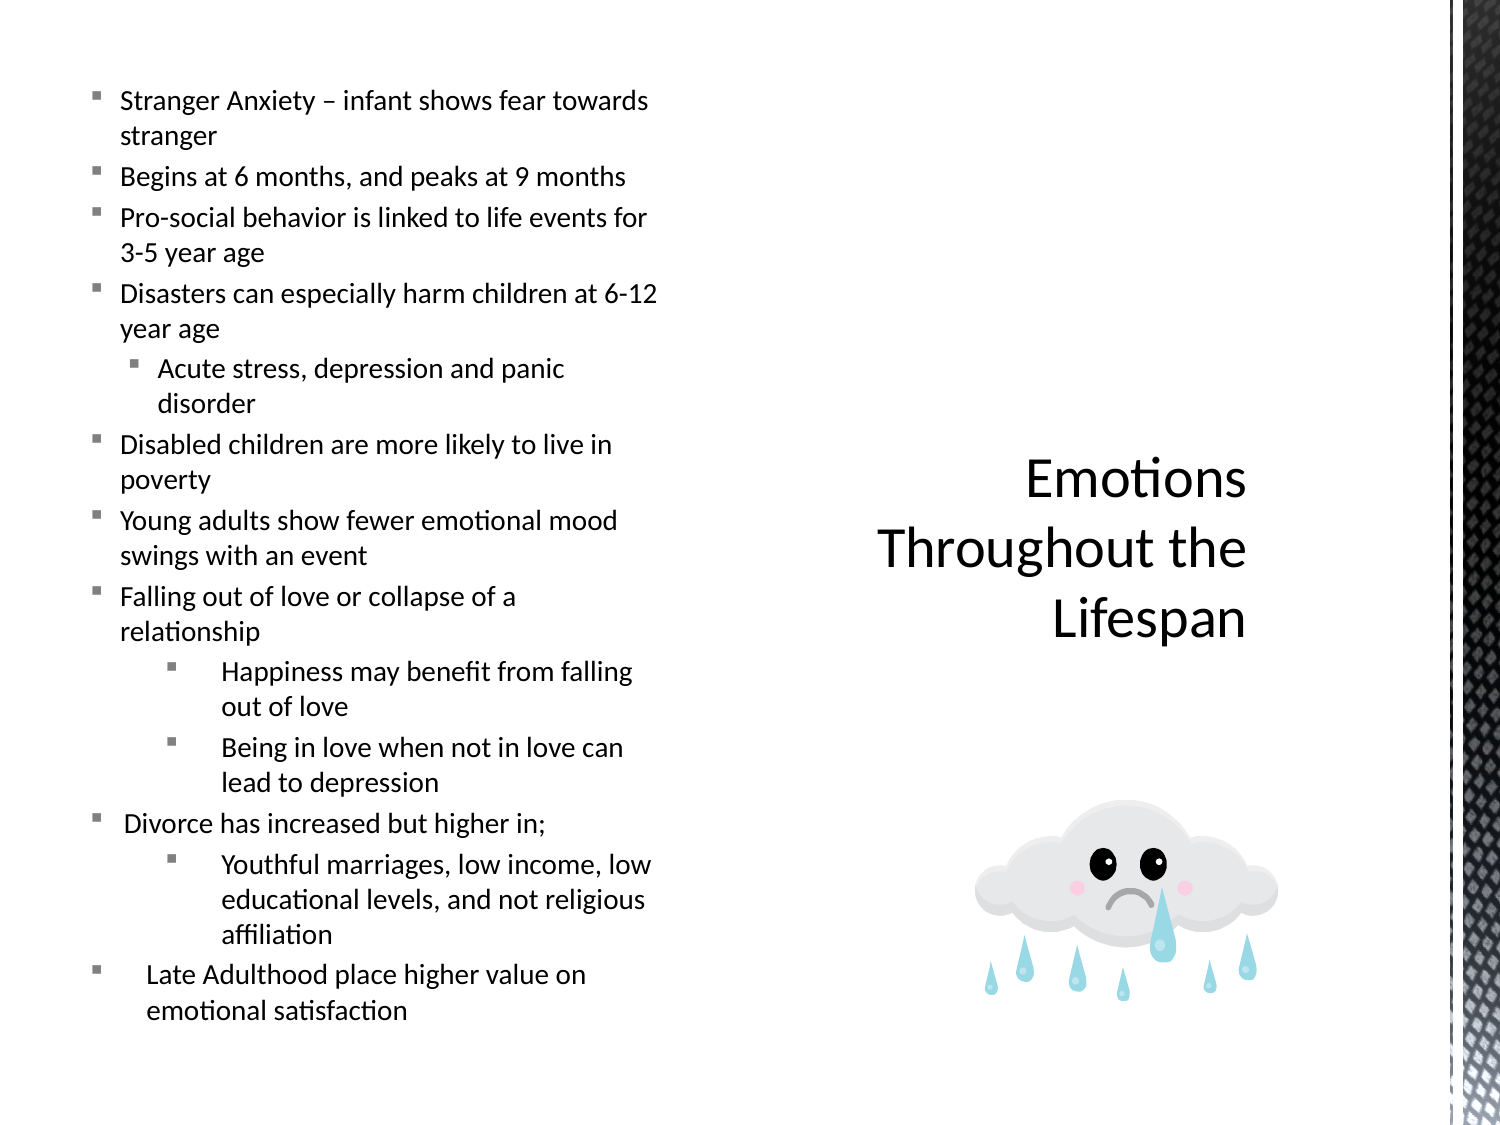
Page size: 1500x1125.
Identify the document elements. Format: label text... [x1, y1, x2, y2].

title Emotions Throughout the Lifespan [800, 75, 1263, 1013]
picture [974, 799, 1279, 1002]
list Stranger Anxiety – infant shows fear towards stranger Begins at 6 months, and peaks at 9 months Pro-social behavior is linked to life events for 3-5 year age Disasters can especially harm children at 6-12 year age Acute stress, depression and panic disorder Disabled children are more likely to live in poverty Young adults show fewer emotional mood swings with an event Falling out of love or collapse of a relationship Happiness may benefit from falling out of love Being in love when not in love can lead to depression Divorce has increased but higher in; Youthful marriages, low income, low educational levels, and not religious affiliation Late Adulthood place higher value on emotional satisfaction [75, 137, 675, 1075]
picture [1447, 0, 1500, 1125]
